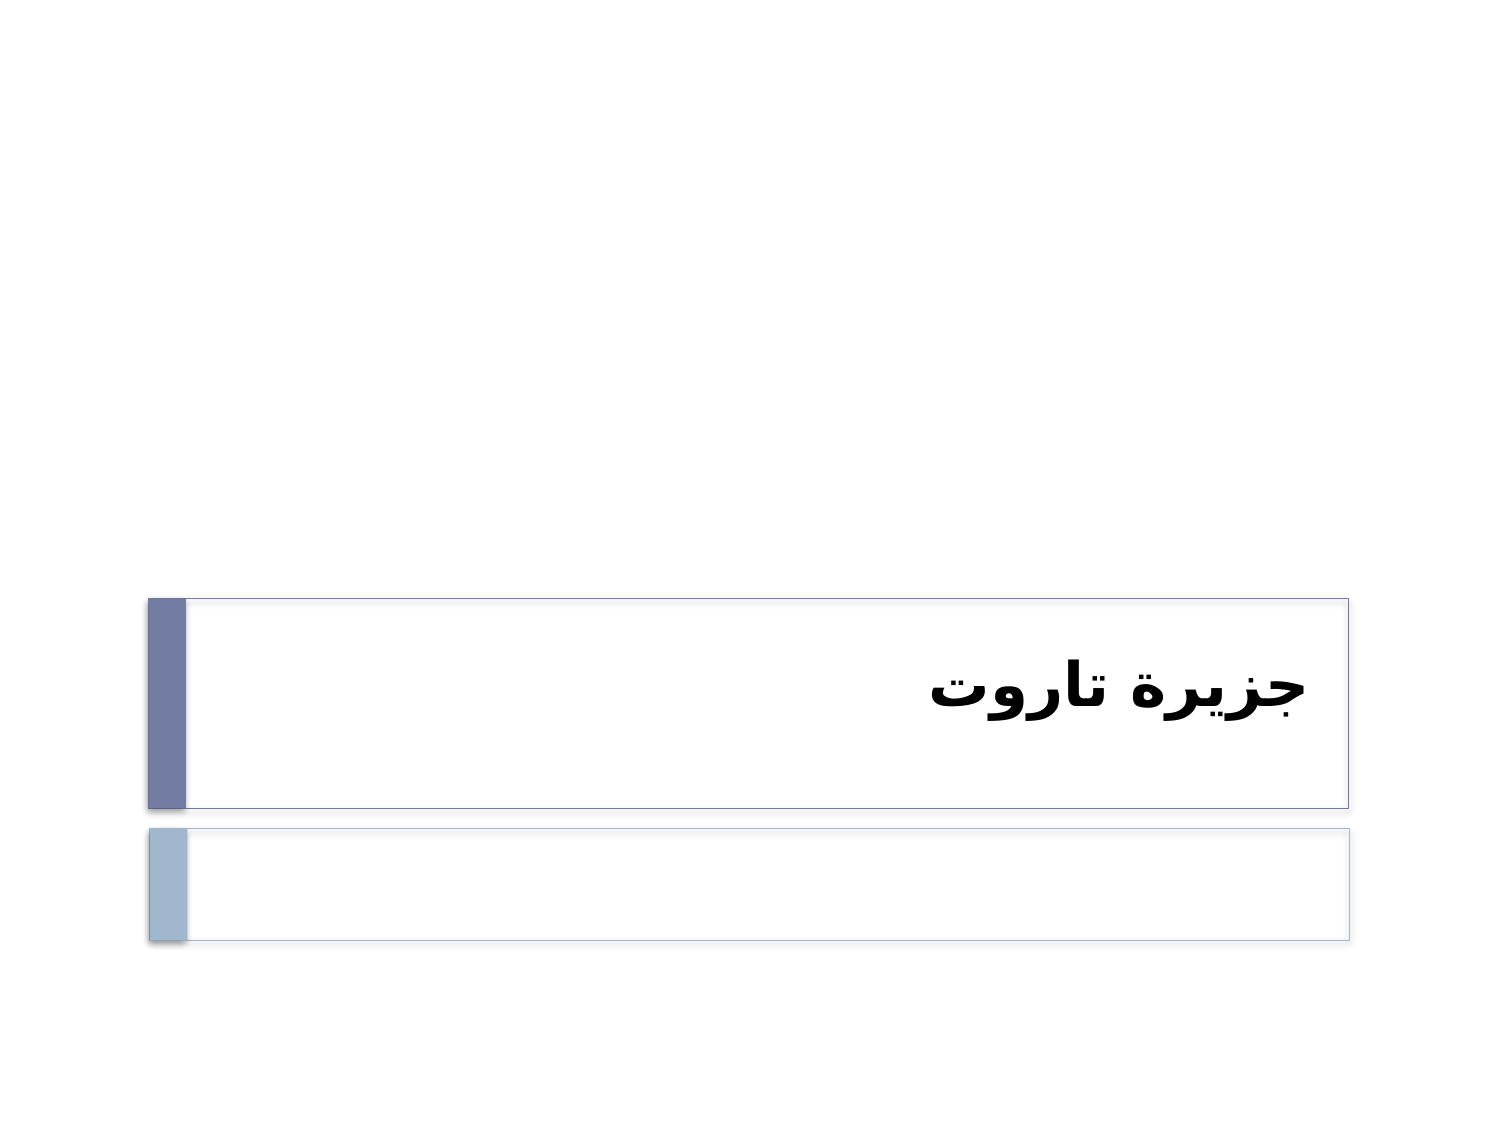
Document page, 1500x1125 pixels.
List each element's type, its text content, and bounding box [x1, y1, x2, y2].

title جزيرة تاروت [200, 637, 1325, 800]
